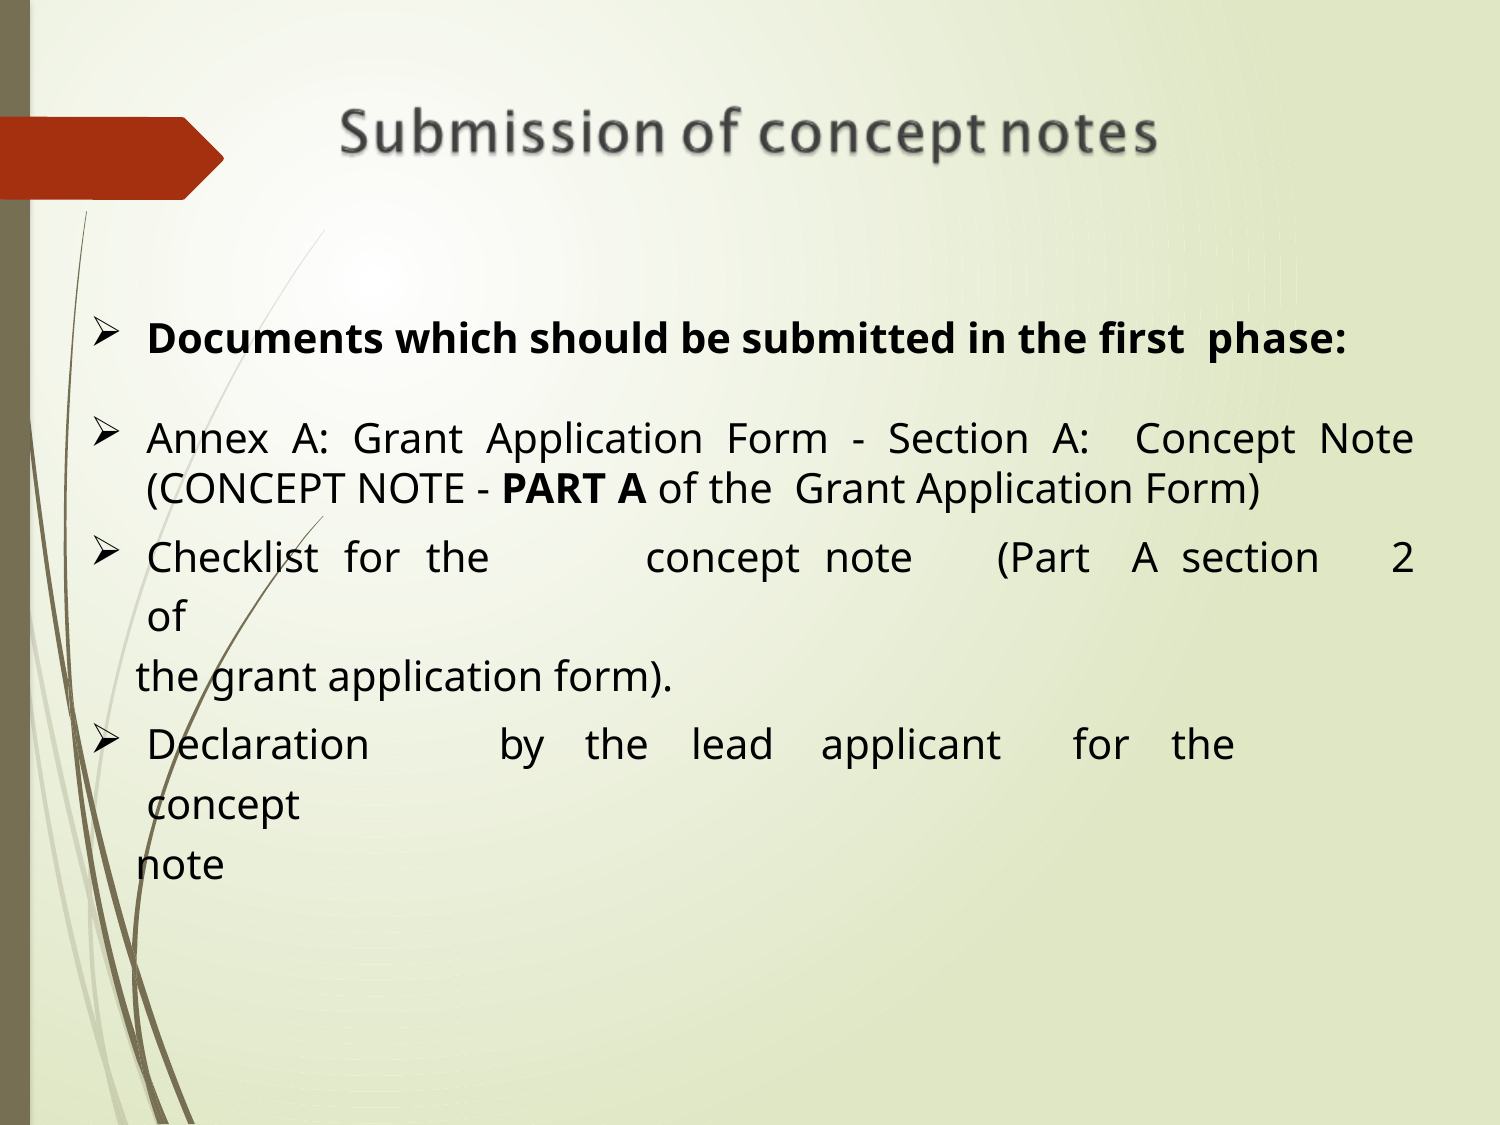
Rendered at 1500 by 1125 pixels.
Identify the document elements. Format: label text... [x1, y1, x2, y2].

text_box [298, 81, 1222, 183]
text_box Documents which should be submitted in the first phase: Annex A: Grant Application Form - Section A: Concept Note (CONCEPT NOTE - PART A of the Grant Application Form) Checklist for the concept note (Part A section 2 of the grant application form). Declaration by the lead applicant for the concept note [87, 310, 1416, 888]
text_box [54, 232, 143, 319]
